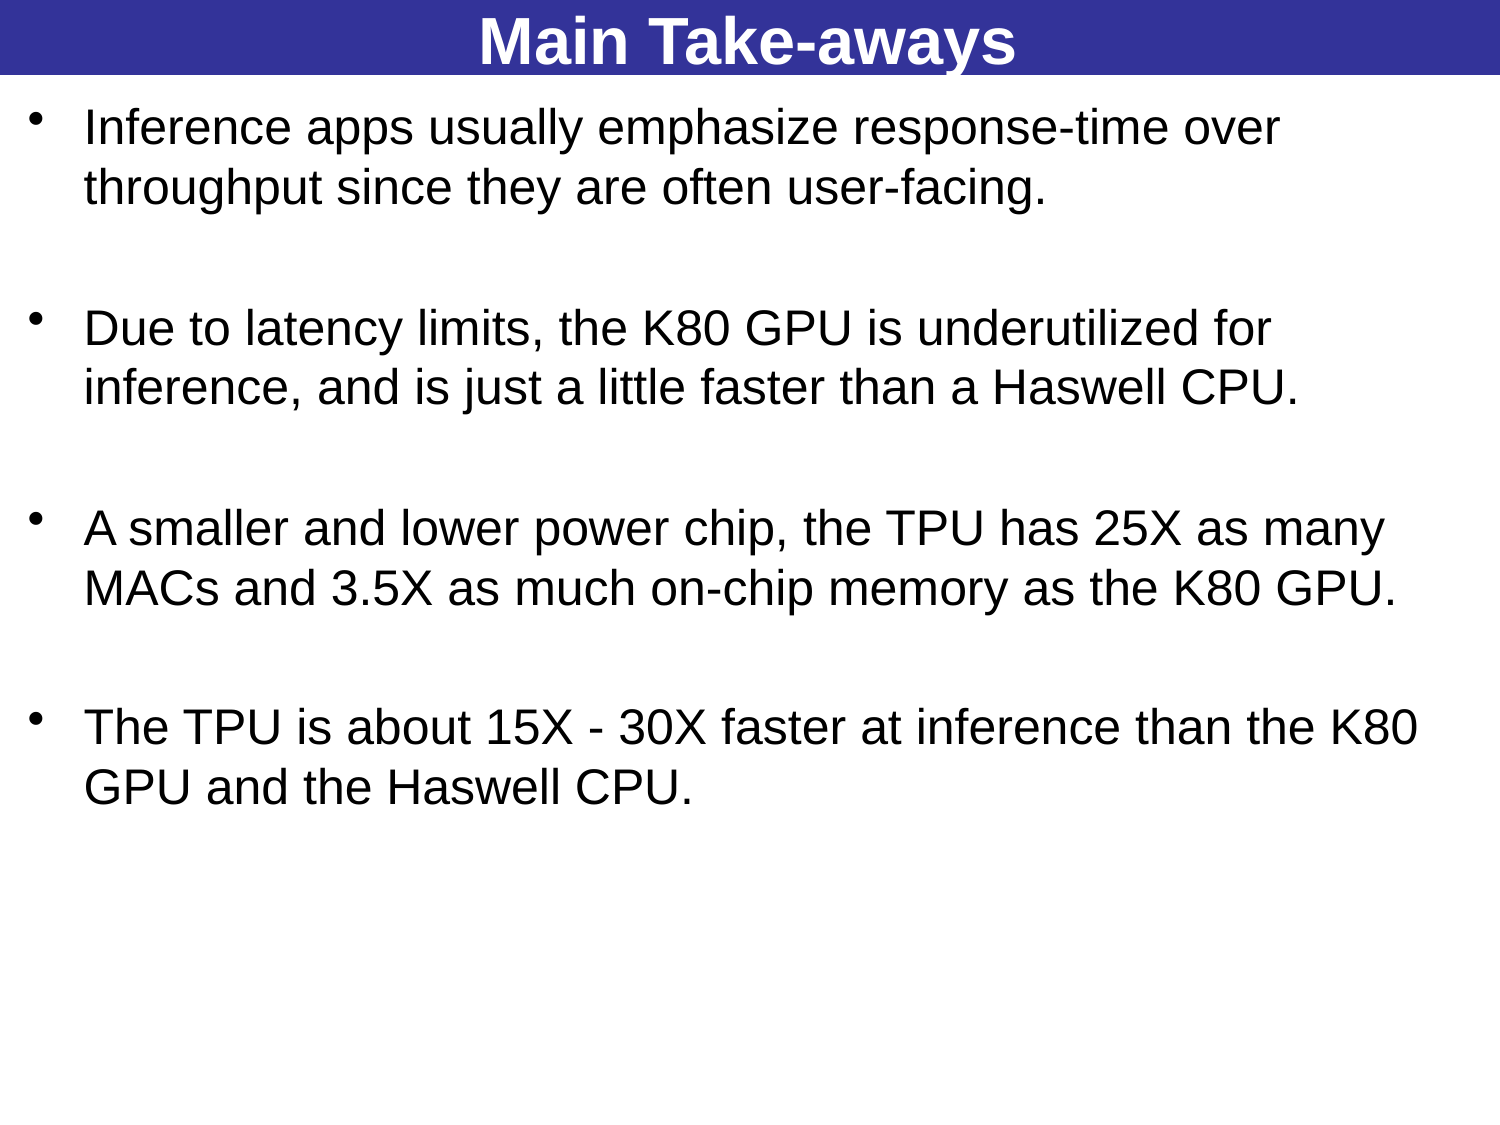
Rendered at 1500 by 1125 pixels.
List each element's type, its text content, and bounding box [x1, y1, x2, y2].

list Inference apps usually emphasize response-time over throughput since they are often user-facing. Due to latency limits, the K80 GPU is underutilized for inference, and is just a little faster than a Haswell CPU. A smaller and lower power chip, the TPU has 25X as many MACs and 3.5X as much on-chip memory as the K80 GPU. The TPU is about 15X - 30X faster at inference than the K80 GPU and the Haswell CPU. [12, 87, 1488, 1088]
title Main Take-aways [0, 0, 1500, 75]
